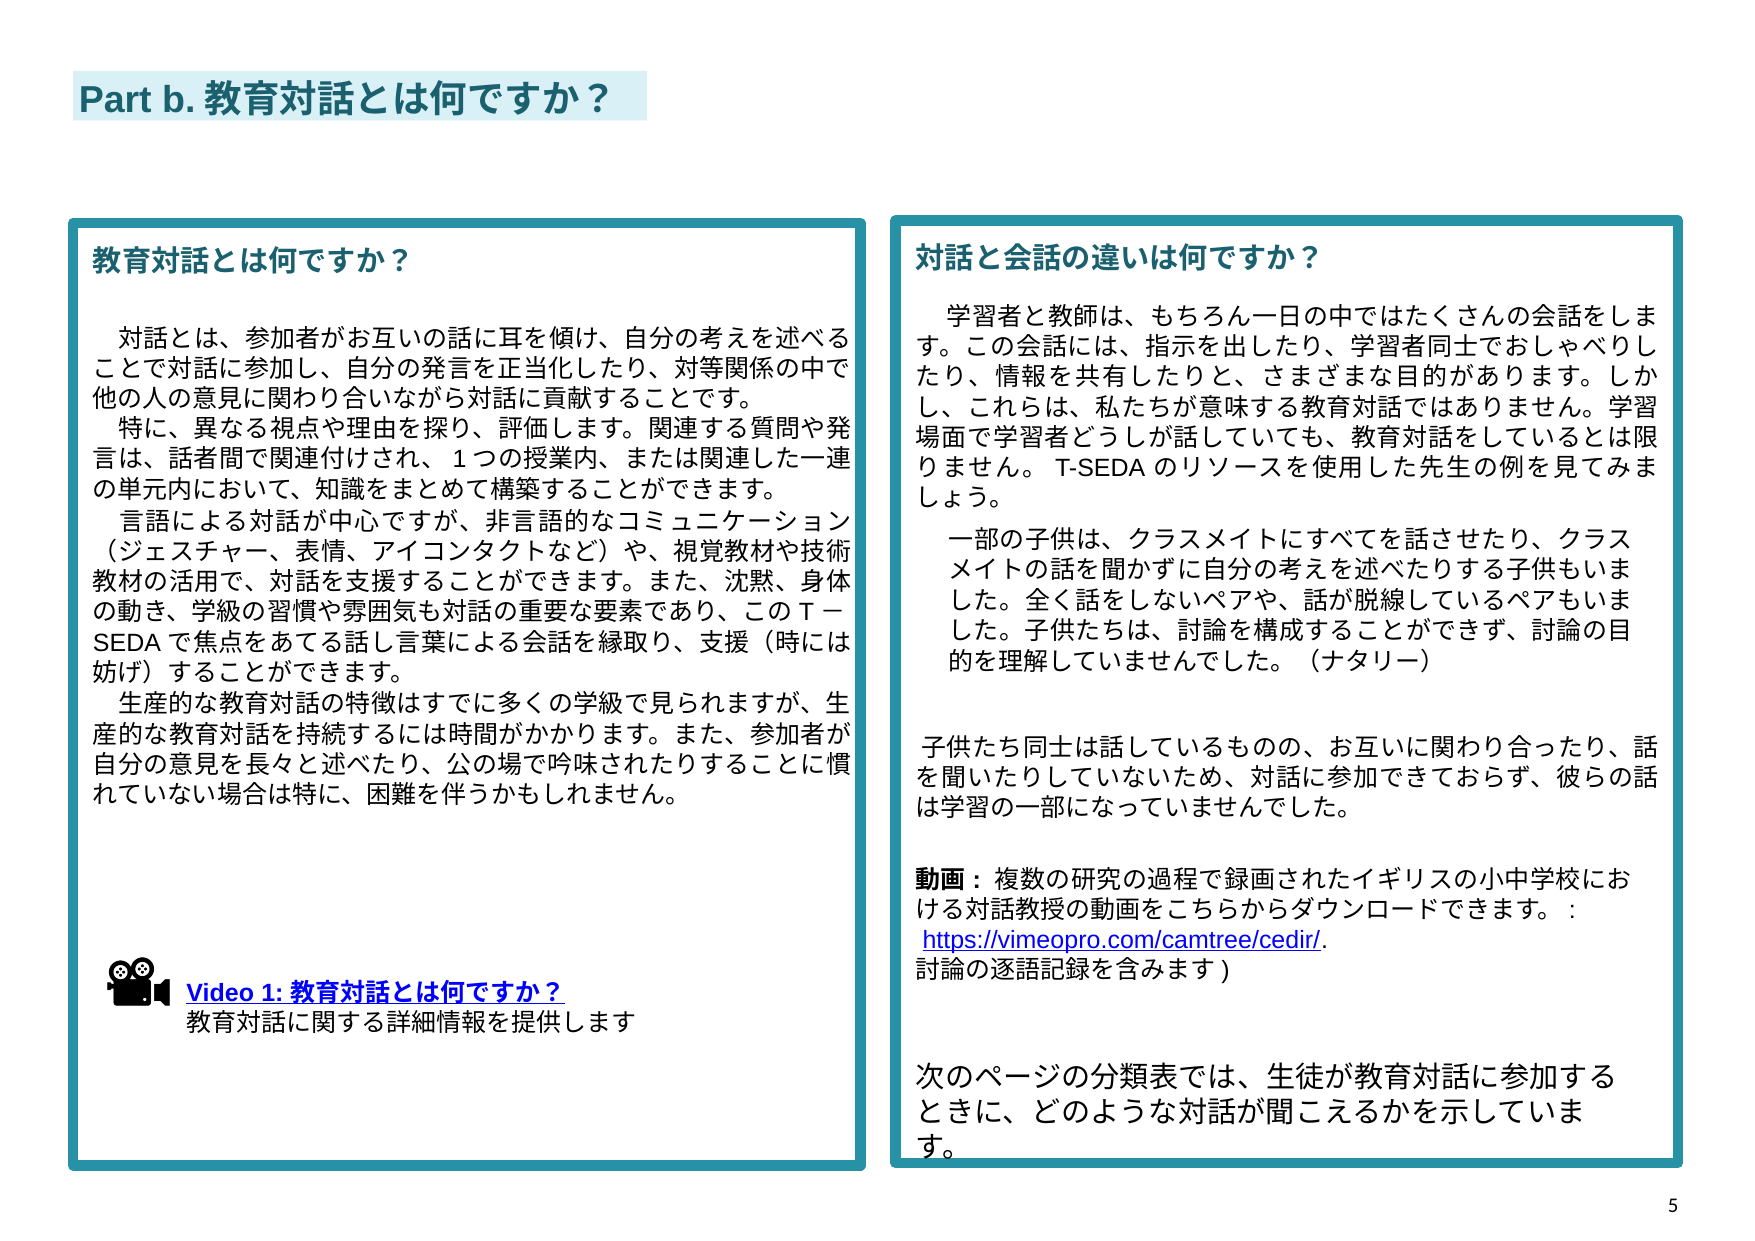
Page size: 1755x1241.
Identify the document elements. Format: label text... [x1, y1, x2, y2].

text_box [73, 222, 861, 1166]
text_box 対話とは、参加者がお互いの話に耳を傾け、自分の考えを述べることで対話に参加し、自分の発言を正当化したり、対等関係の中で他の人の意見に関わり合いながら対話に貢献することです。 特に、異なる視点や理由を探り、評価します。関連する質問や発言は、話者間で関連付けされ、1つの授業内、または関連した一連の単元内において、知識をまとめて構築することができます。 言語による対話が中心ですが、非言語的なコミュニケーション（ジェスチャー、表情、アイコンタクトなど）や、視覚教材や技術教材の活用で、対話を支援することができます。また、沈黙、身体の動き、学級の習慣や雰囲気も対話の重要な要素であり、このT－SEDAで焦点をあてる話し言葉による会話を縁取り、支援（時には妨げ）することができます。 生産的な教育対話の特徴はすでに多くの学級で見られますが、生産的な教育対話を持続するには時間がかかります。また、参加者が自分の意見を長々と述べたり、公の場で吟味されたりすることに慣れていない場合は特に、困難を伴うかもしれません。 [90, 320, 852, 841]
text_box 動画: 複数の研究の過程で録画されたイギリスの小中学校における対話教授の動画をこちらからダウンロードできます。: https://vimeopro.com/camtree/cedir/. 討論の逐語記録を含みます) [900, 856, 1647, 992]
text_box 学習者と教師は、もちろん一日の中ではたくさんの会話をします。この会話には、指示を出したり、学習者同士でおしゃべりしたり、情報を共有したりと、さまざまな目的があります。しかし、これらは、私たちが意味する教育対話ではありません。学習場面で学習者どうしが話していても、教育対話をしているとは限りません。T-SEDAのリソースを使用した先生の例を見てみましょう。 子供たち同士は話しているものの、お互いに関わり合ったり、話を聞いたりしていないため、対話に参加できておらず、彼らの話は学習の一部になっていませんでした。 [913, 298, 1660, 822]
text_box 教育対話とは何ですか？ [90, 239, 460, 277]
text_box [895, 220, 1678, 1163]
text_box 対話と会話の違いは何ですか？ [913, 237, 1519, 275]
text_box 次のページの分類表では、生徒が教育対話に参加するときに、どのような対話が聞こえるかを示しています。 [913, 1056, 1634, 1164]
picture [107, 957, 170, 1007]
text_box 一部の子供は、クラスメイトにすべてを話させたり、クラスメイトの話を聞かずに自分の考えを述べたりする子供もいました。全く話をしないペアや、話が脱線しているペアもいました。子供たちは、討論を構成することができず、討論の目的を理解していませんでした。（ナタリー） [946, 520, 1634, 676]
slide_number 5 [1661, 1189, 1698, 1241]
text_box Video 1: 教育対話とは何ですか？ 教育対話に関する詳細情報を提供します [90, 968, 746, 1037]
text_box Part b.教育対話とは何ですか？ [73, 70, 648, 121]
